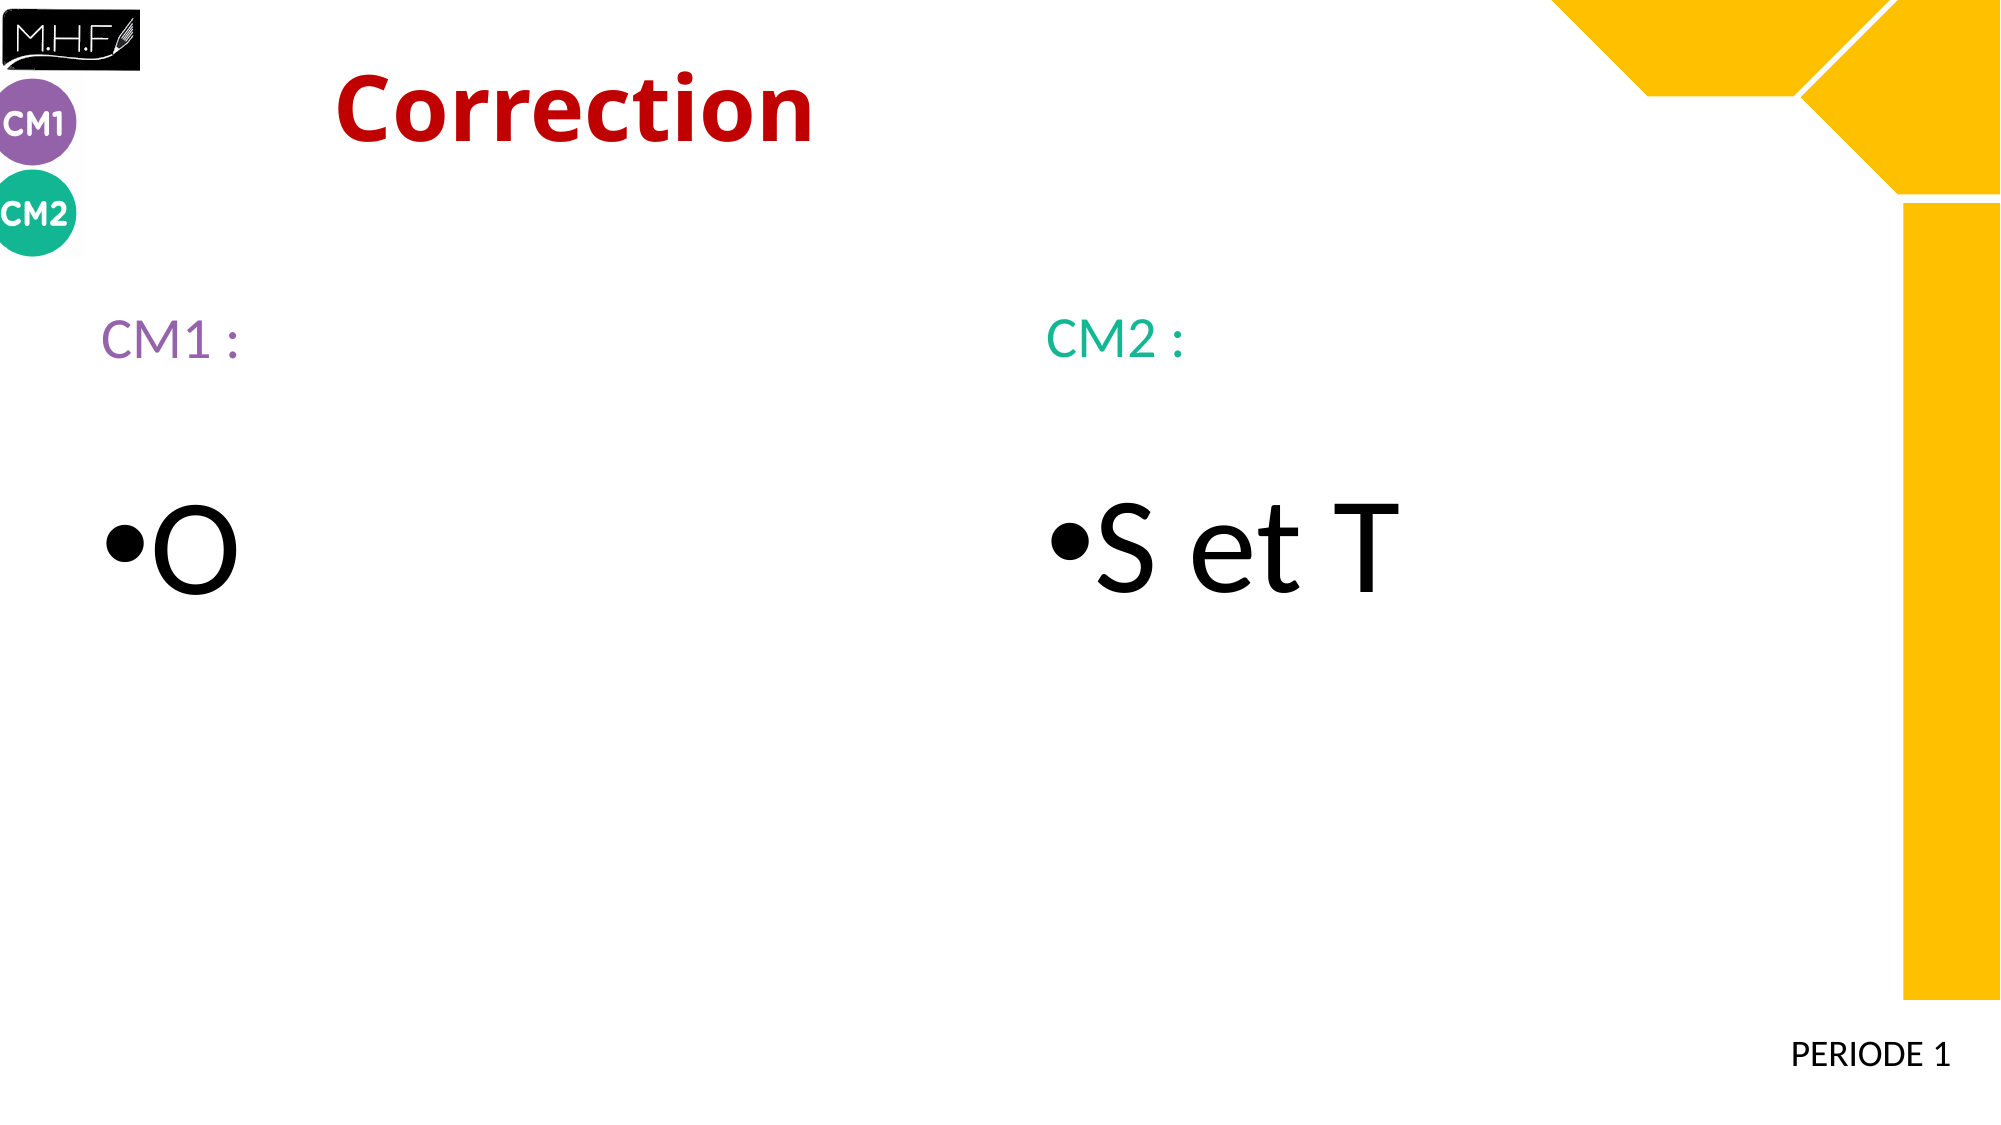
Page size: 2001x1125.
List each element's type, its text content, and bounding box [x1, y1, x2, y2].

text_box [1549, 0, 1892, 98]
text_box CM2 : S et T [1031, 299, 1853, 1014]
text_box [1902, 202, 2000, 1001]
title Correction [318, 3, 1865, 221]
picture [0, 7, 140, 259]
text_box PERIODE 1 [1362, 1021, 1967, 1125]
list CM1 : O [86, 300, 897, 1015]
text_box [1799, 0, 2000, 196]
